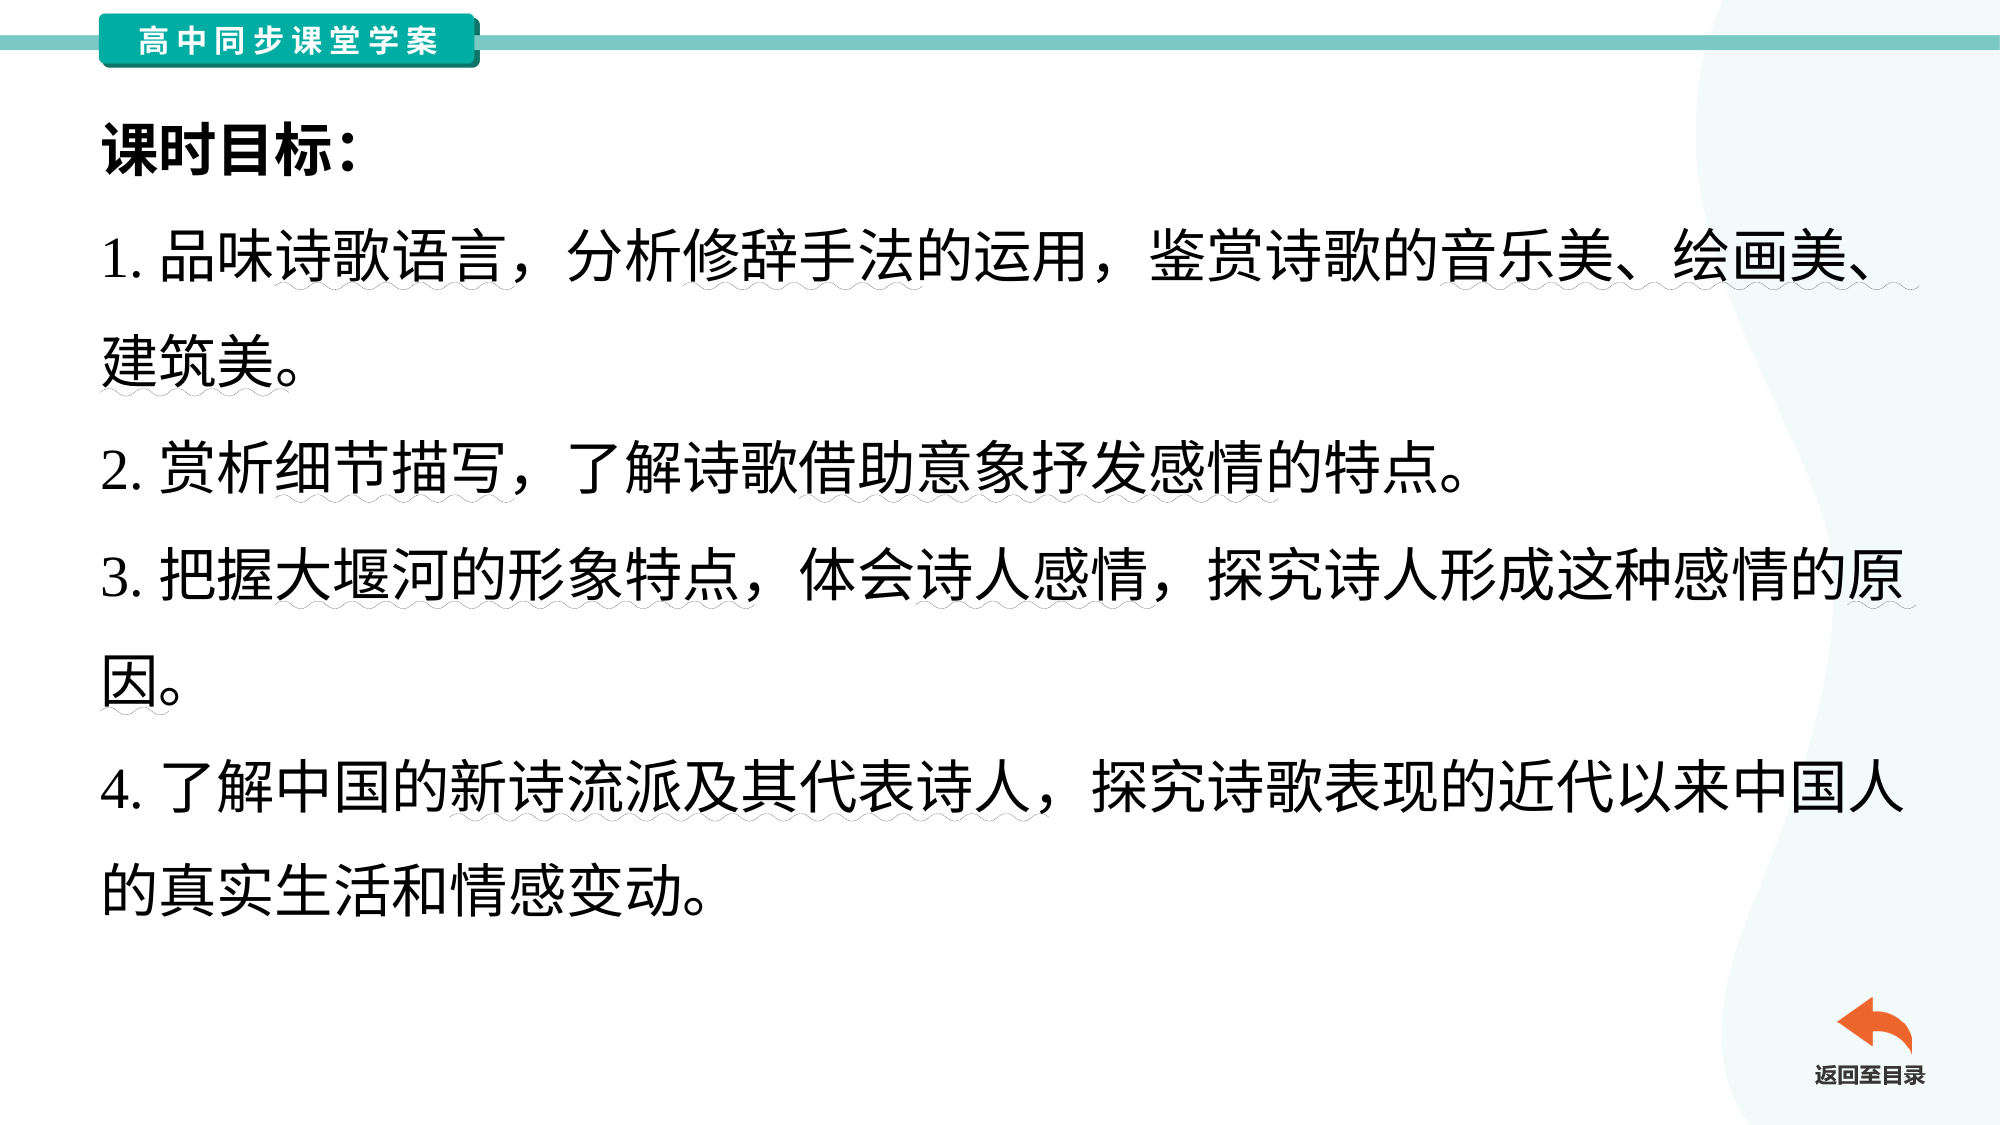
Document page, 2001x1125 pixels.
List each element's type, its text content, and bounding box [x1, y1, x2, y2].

picture [0, 0, 2000, 1125]
text_box 课时目标： 1.品味诗歌语言，分析修辞手法的运用，鉴赏诗歌的音乐美、绘画美、 建筑美。 2.赏析细节描写，了解诗歌借助意象抒发感情的特点。 3.把握大堰河的形象特点，体会诗人感情，探究诗人形成这种感情的原 因。 4.了解中国的新诗流派及其代表诗人，探究诗歌表现的近代以来中国人 的真实生活和情感变动。 [100, 76, 1899, 914]
